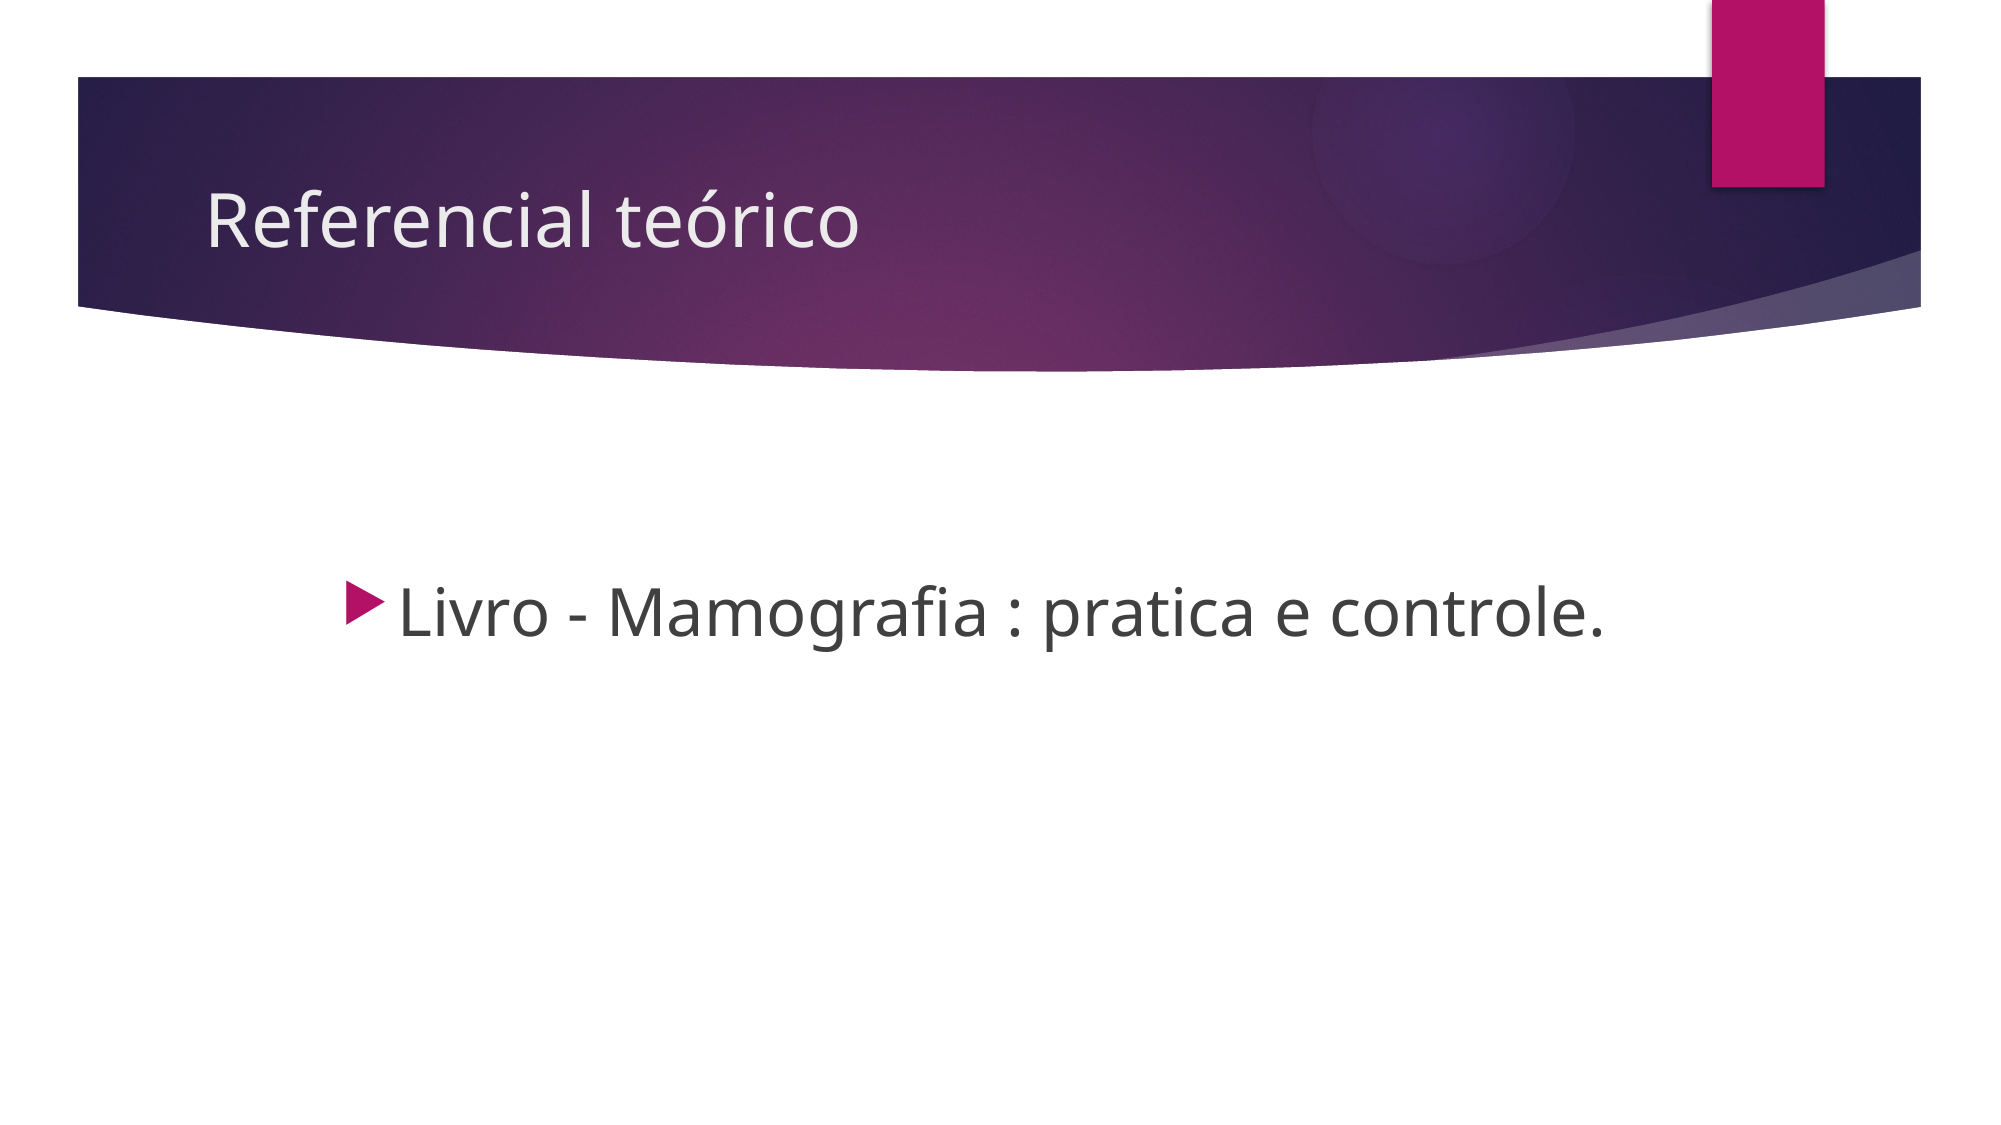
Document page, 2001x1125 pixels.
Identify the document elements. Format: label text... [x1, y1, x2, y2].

title Referencial teórico [189, 159, 1627, 276]
list Livro - Mamografia : pratica e controle. [326, 562, 1775, 641]
